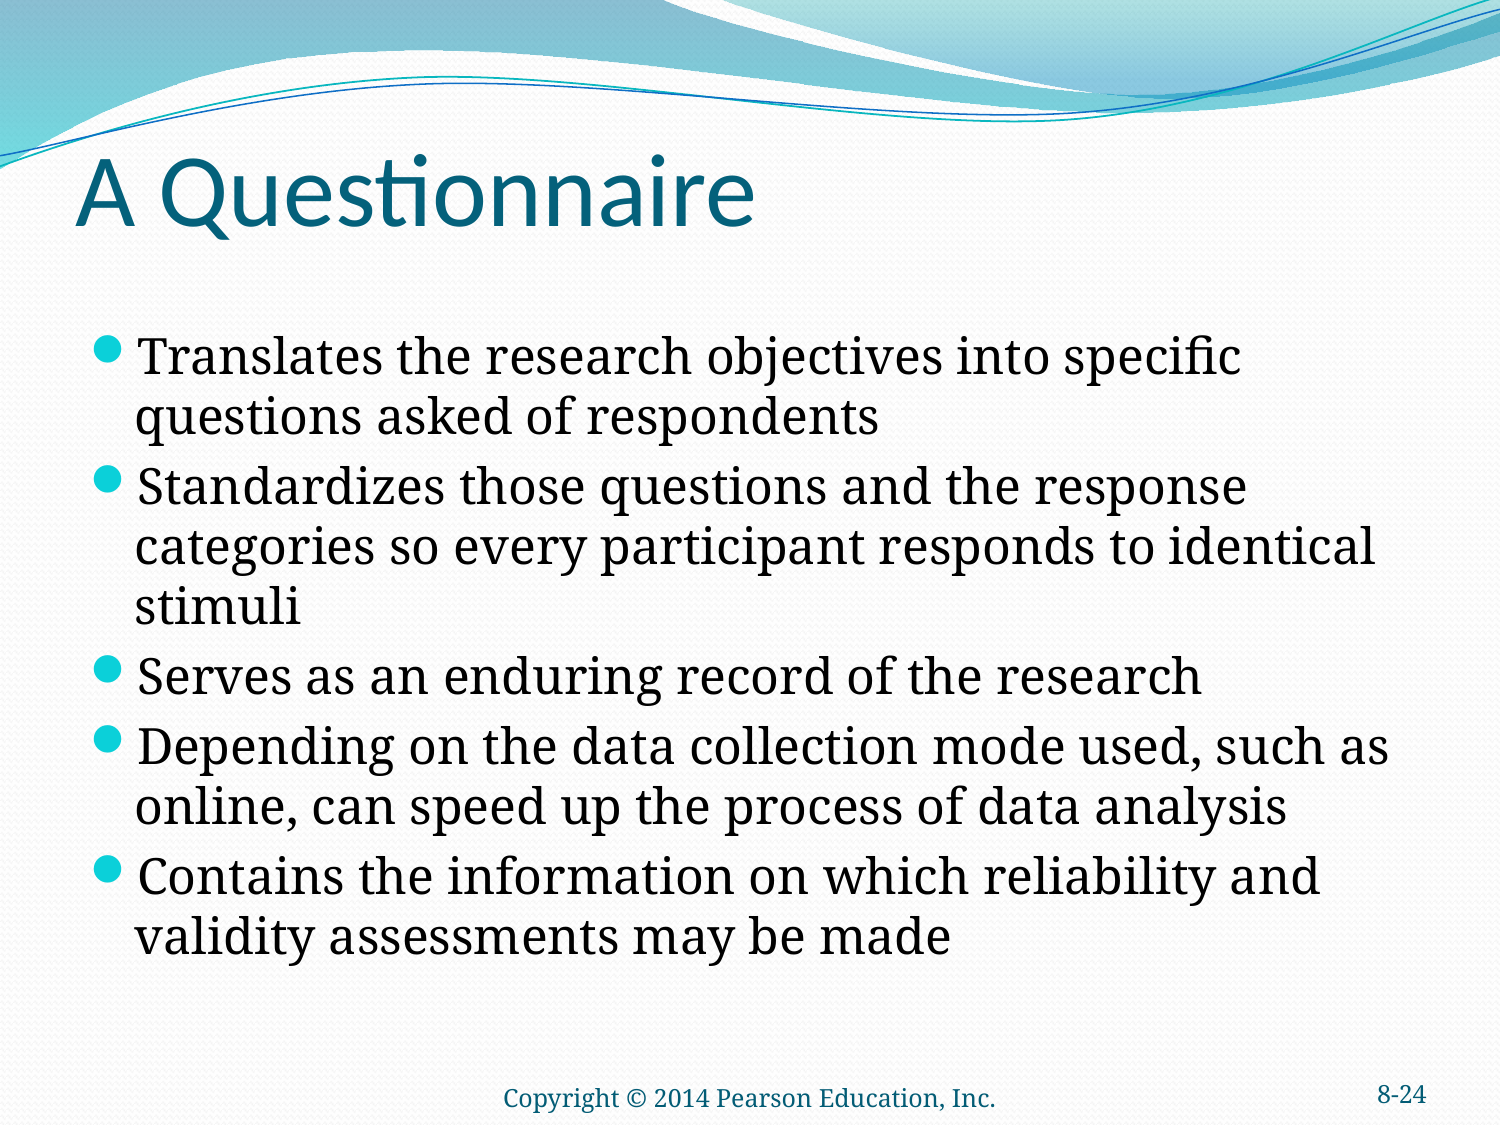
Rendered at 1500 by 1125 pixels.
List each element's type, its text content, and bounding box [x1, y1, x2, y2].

list Translates the research objectives into specific questions asked of respondents Standardizes those questions and the response categories so every participant responds to identical stimuli Serves as an enduring record of the research Depending on the data collection mode used, such as online, can speed up the process of data analysis Contains the information on which reliability and validity assessments may be made [75, 317, 1425, 1038]
title A Questionnaire [75, 87, 1425, 275]
